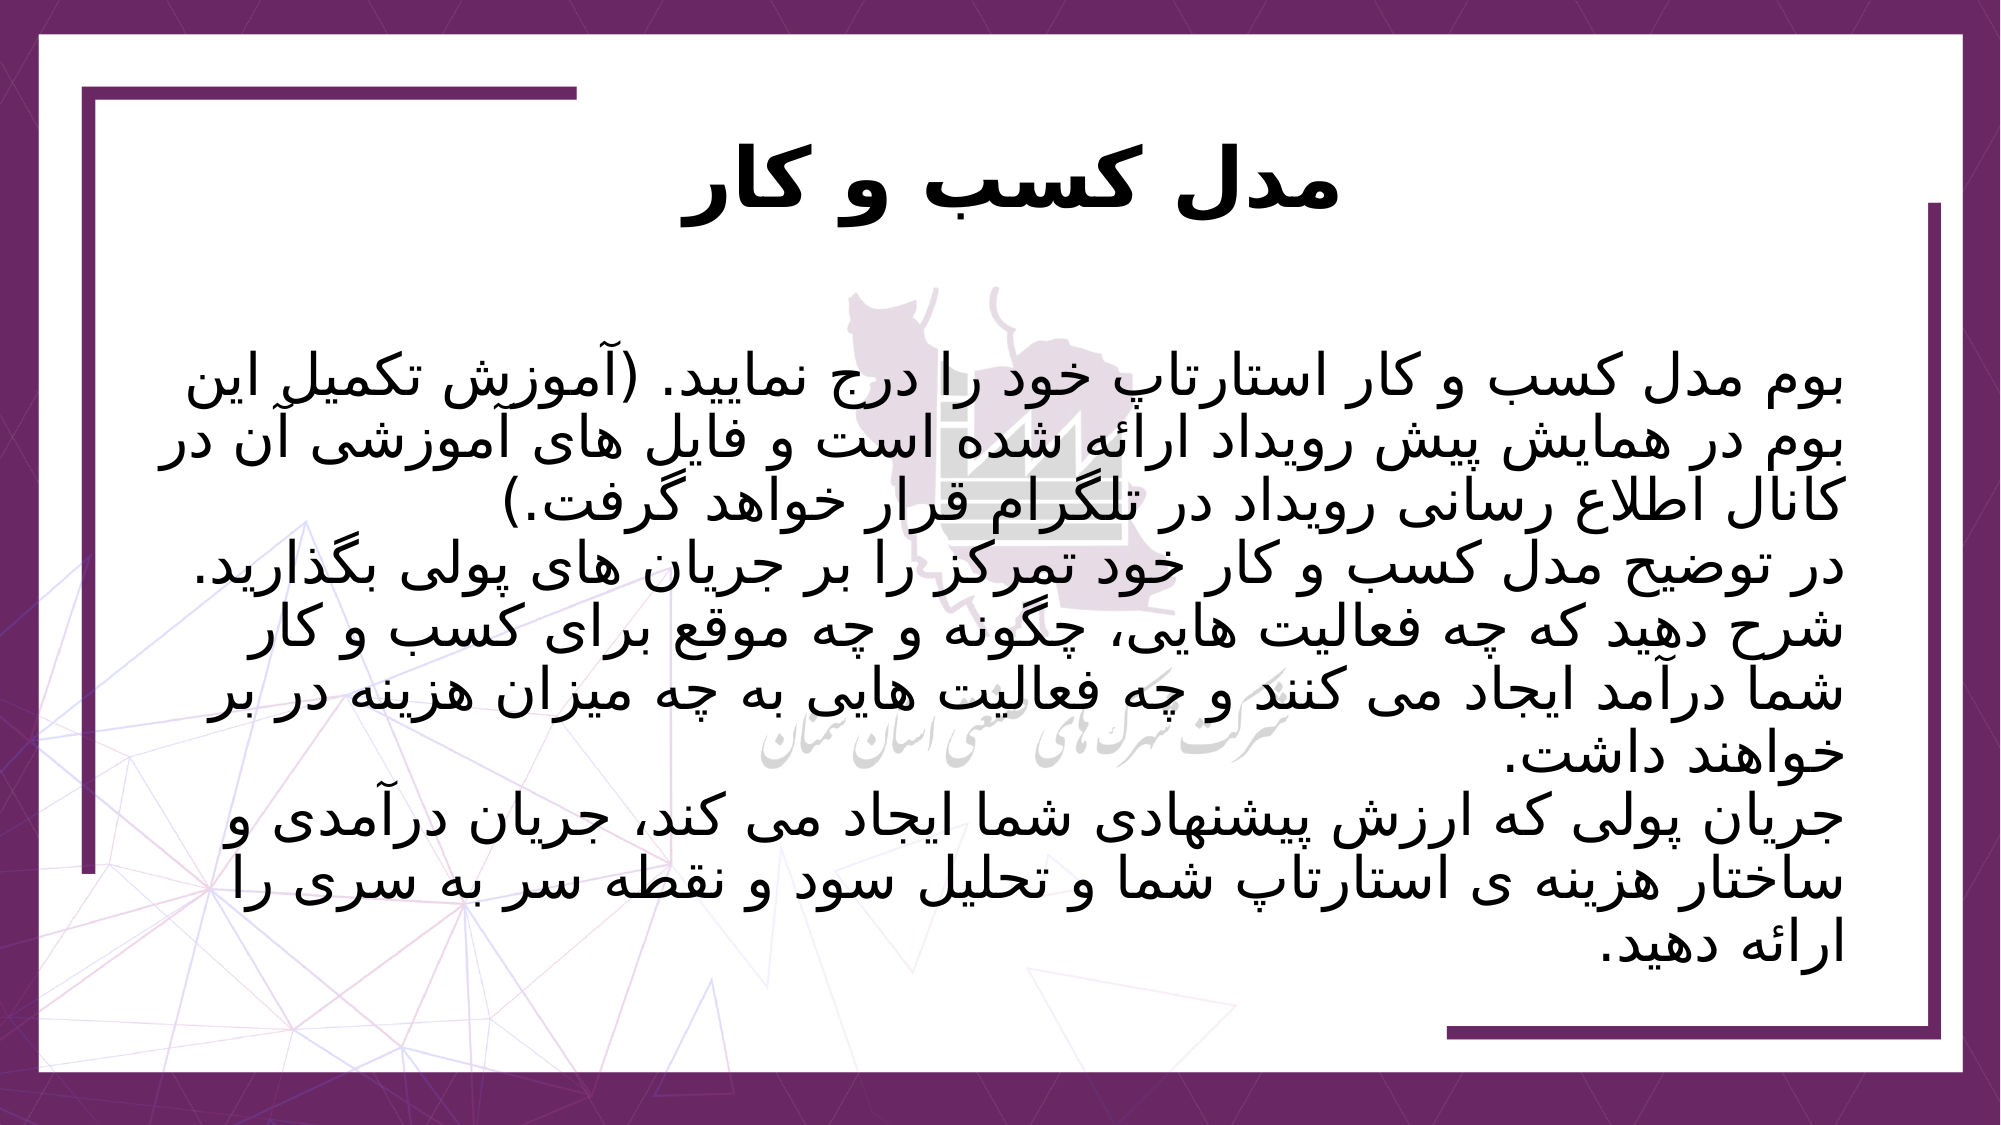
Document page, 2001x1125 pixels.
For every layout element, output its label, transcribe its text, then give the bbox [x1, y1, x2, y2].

list مدل کسب و کار [137, 128, 1863, 250]
title بوم مدل کسب و کار استارتاپ خود را درج نماييد. (آموزش تکميل اين بوم در همايش پيش رويداد ارائه شده است و فايل های آموزشی آن در کانال اطلاع رسانی رويداد در تلگرام قرار خواهد گرفت.) در توضيح مدل کسب و کار خود تمرکز را بر جريان های پولی بگذاريد. شرح دهيد که چه فعاليت هايی، چگونه و چه موقع برای کسب و کار شما درآمد ايجاد می کنند و چه فعاليت هايی به چه ميزان هزينه در بر خواهند داشت. جريان پولی که ارزش پيشنهادی شما ايجاد می کند، جريان درآمدی و ساختار هزينه ی استارتاپ شما و تحليل سود و نقطه سر به سری را ارائه دهيد. [137, 274, 1863, 964]
picture [0, 0, 2001, 1125]
